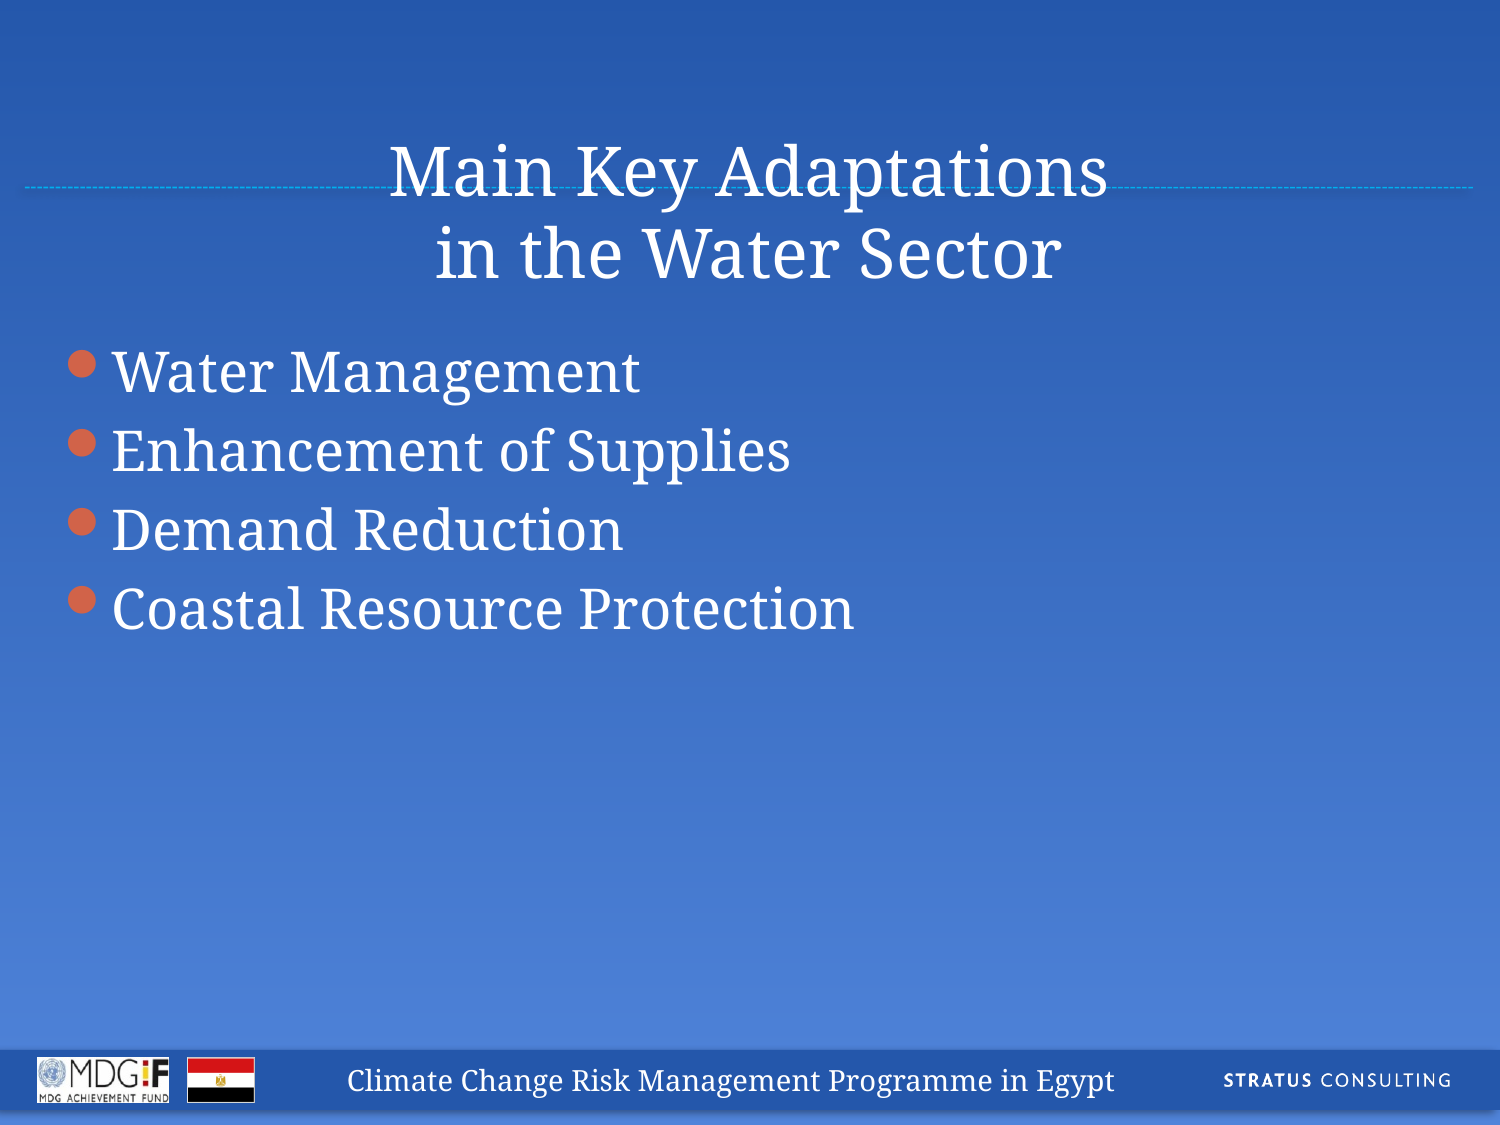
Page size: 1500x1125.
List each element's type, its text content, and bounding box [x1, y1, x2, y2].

picture [37, 1057, 169, 1103]
list Water Management Enhancement of Supplies Demand Reduction Coastal Resource Protection [49, 250, 1445, 1001]
picture [1224, 1073, 1450, 1087]
title Main Key Adaptations in the Water Sector [49, 37, 1450, 300]
picture [187, 1057, 255, 1103]
